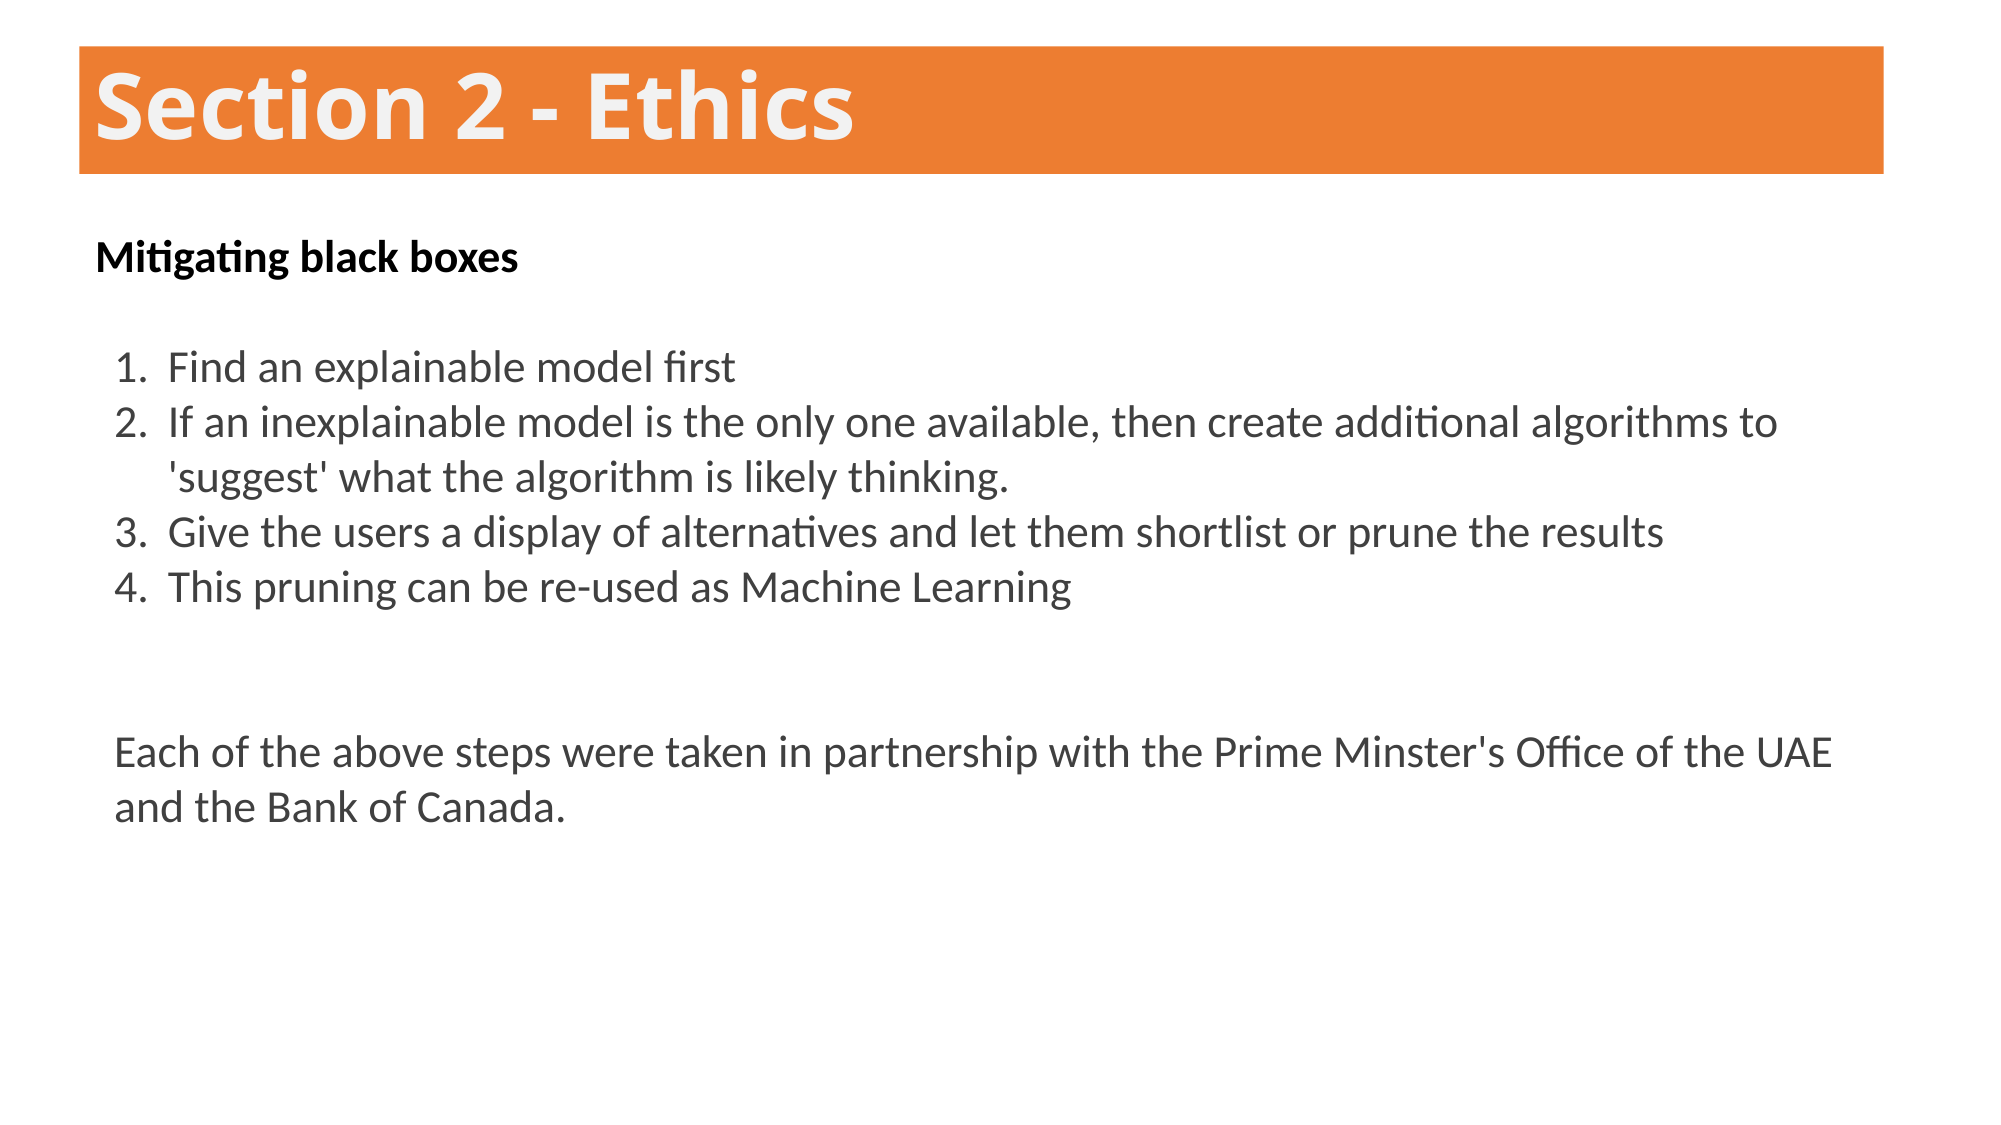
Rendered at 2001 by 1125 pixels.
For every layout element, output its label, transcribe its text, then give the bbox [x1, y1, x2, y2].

text_box Section 2 - Ethics [79, 46, 1884, 174]
text_box Mitigating black boxes [80, 218, 866, 289]
text_box Find an explainable model first If an inexplainable model is the only one available, then create additional algorithms to 'suggest' what the algorithm is likely thinking. Give the users a display of alternatives and let them shortlist or prune the results This pruning can be re-used as Machine Learning Each of the above steps were taken in partnership with the Prime Minster's Office of the UAE and the Bank of Canada. [99, 329, 1866, 435]
